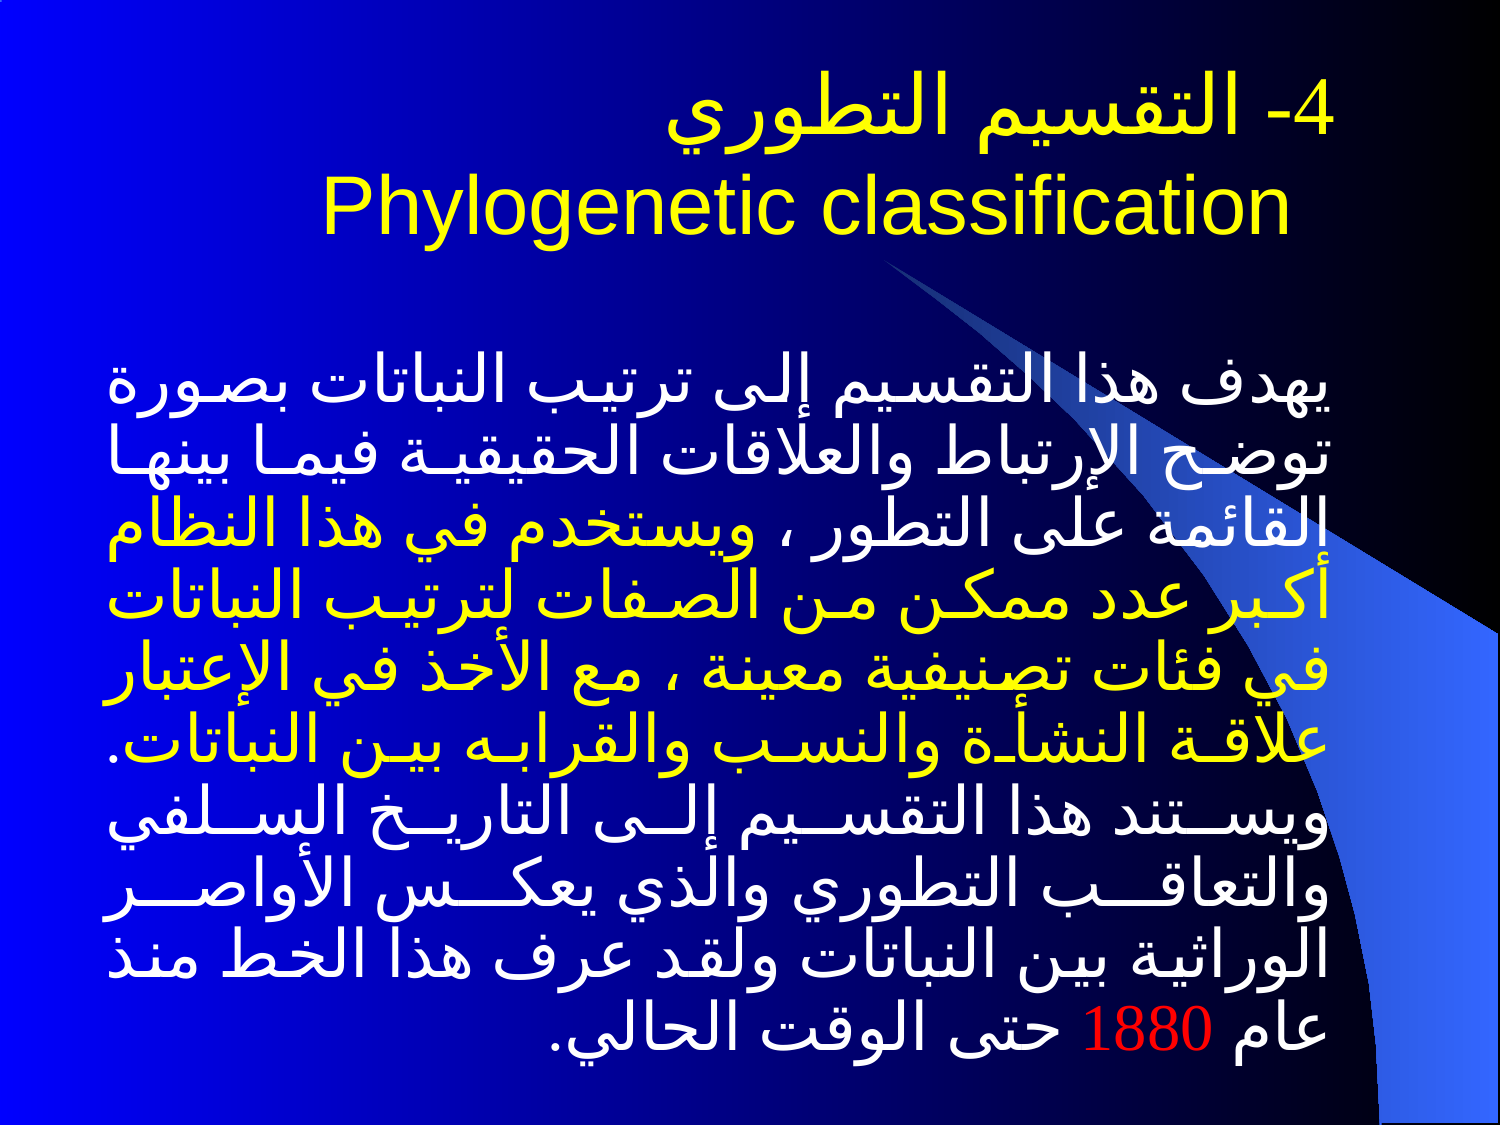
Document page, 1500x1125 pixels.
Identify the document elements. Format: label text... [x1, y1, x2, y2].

title 4- التقسيم التطوري Phylogenetic classification [137, 112, 1351, 301]
list يهدف هذا التقسيم إلى ترتيب النباتات بصورة توضح الإرتباط والعلاقات الحقيقية فيما بينها القائمة على التطور ، ويستخدم في هذا النظام أكبر عدد ممكن من الصفات لترتيب النباتات في فئات تصنيفية معينة ، مع الأخذ في الإعتبار علاقة النشأة والنسب والقرابه بين النباتات. ويستند هذا التقسيم إلى التاريخ السلفي والتعاقب التطوري والذي يعكس الأواصر الوراثية بين النباتات ولقد عرف هذا الخط منذ عام 1880 حتى الوقت الحالي. [74, 337, 1363, 1001]
